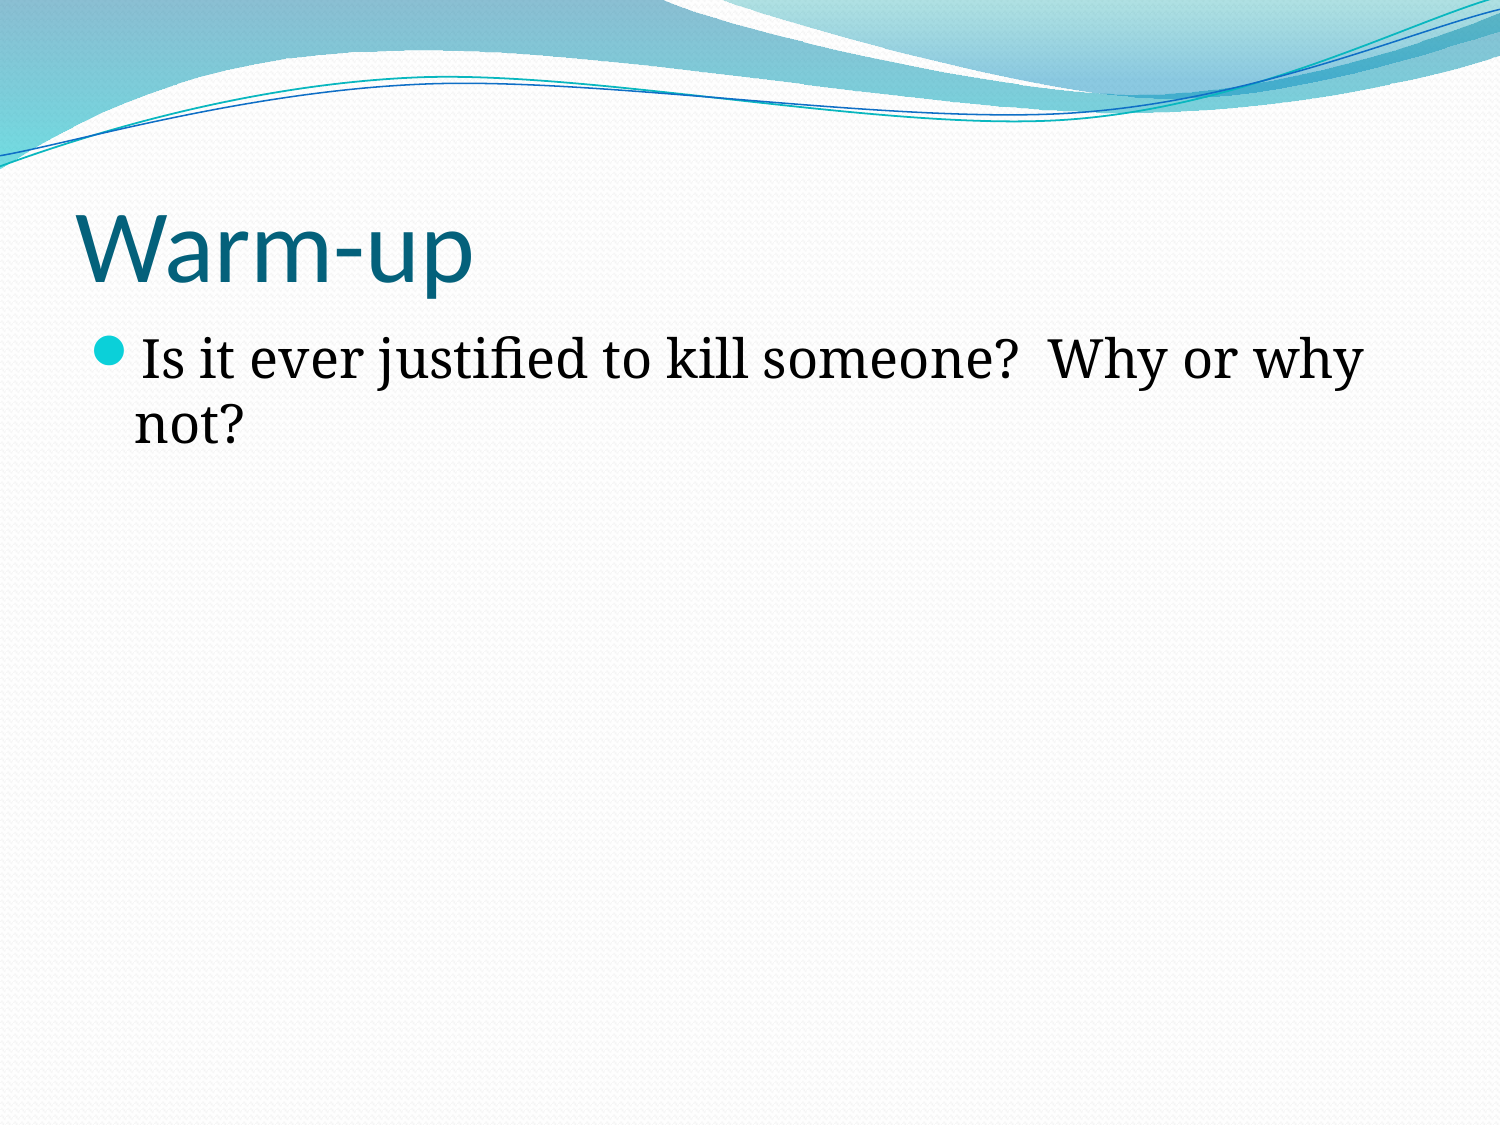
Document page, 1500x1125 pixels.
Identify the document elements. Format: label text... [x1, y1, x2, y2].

title Warm-up [75, 115, 1425, 303]
list Is it ever justified to kill someone? Why or why not? [75, 317, 1425, 1038]
